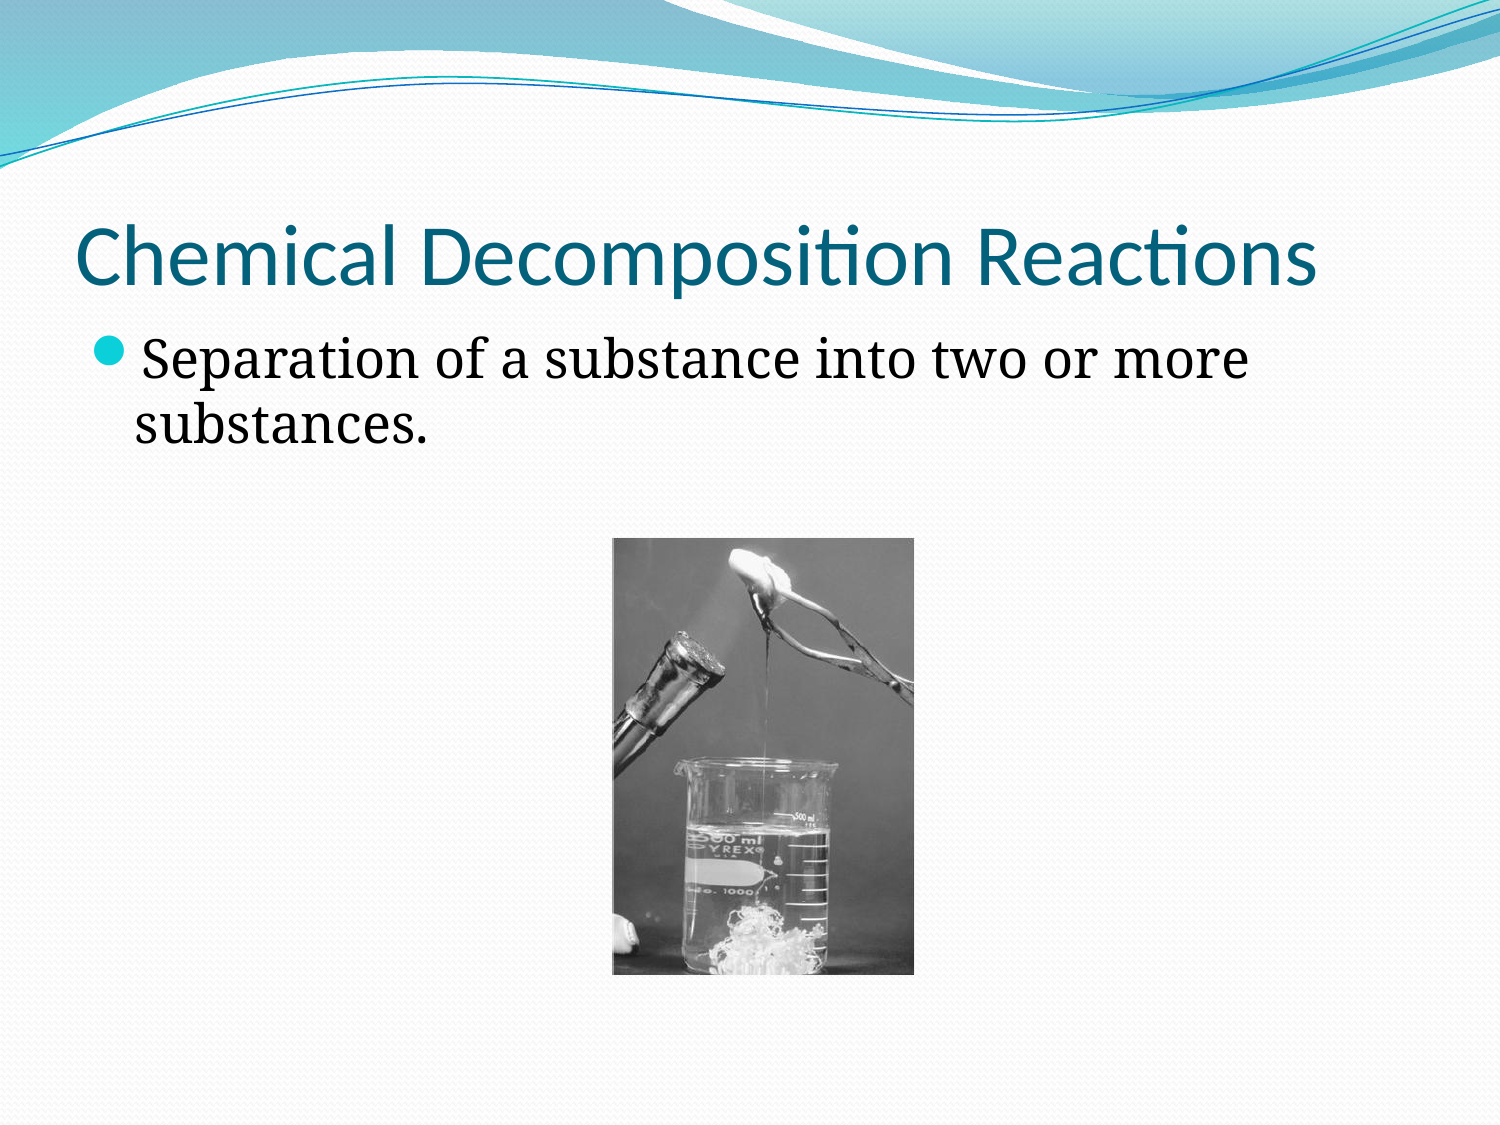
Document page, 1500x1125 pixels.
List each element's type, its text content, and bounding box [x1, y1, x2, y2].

list Separation of a substance into two or more substances. [75, 317, 1425, 1038]
title Chemical Decomposition Reactions [75, 115, 1425, 303]
picture [612, 537, 916, 976]
